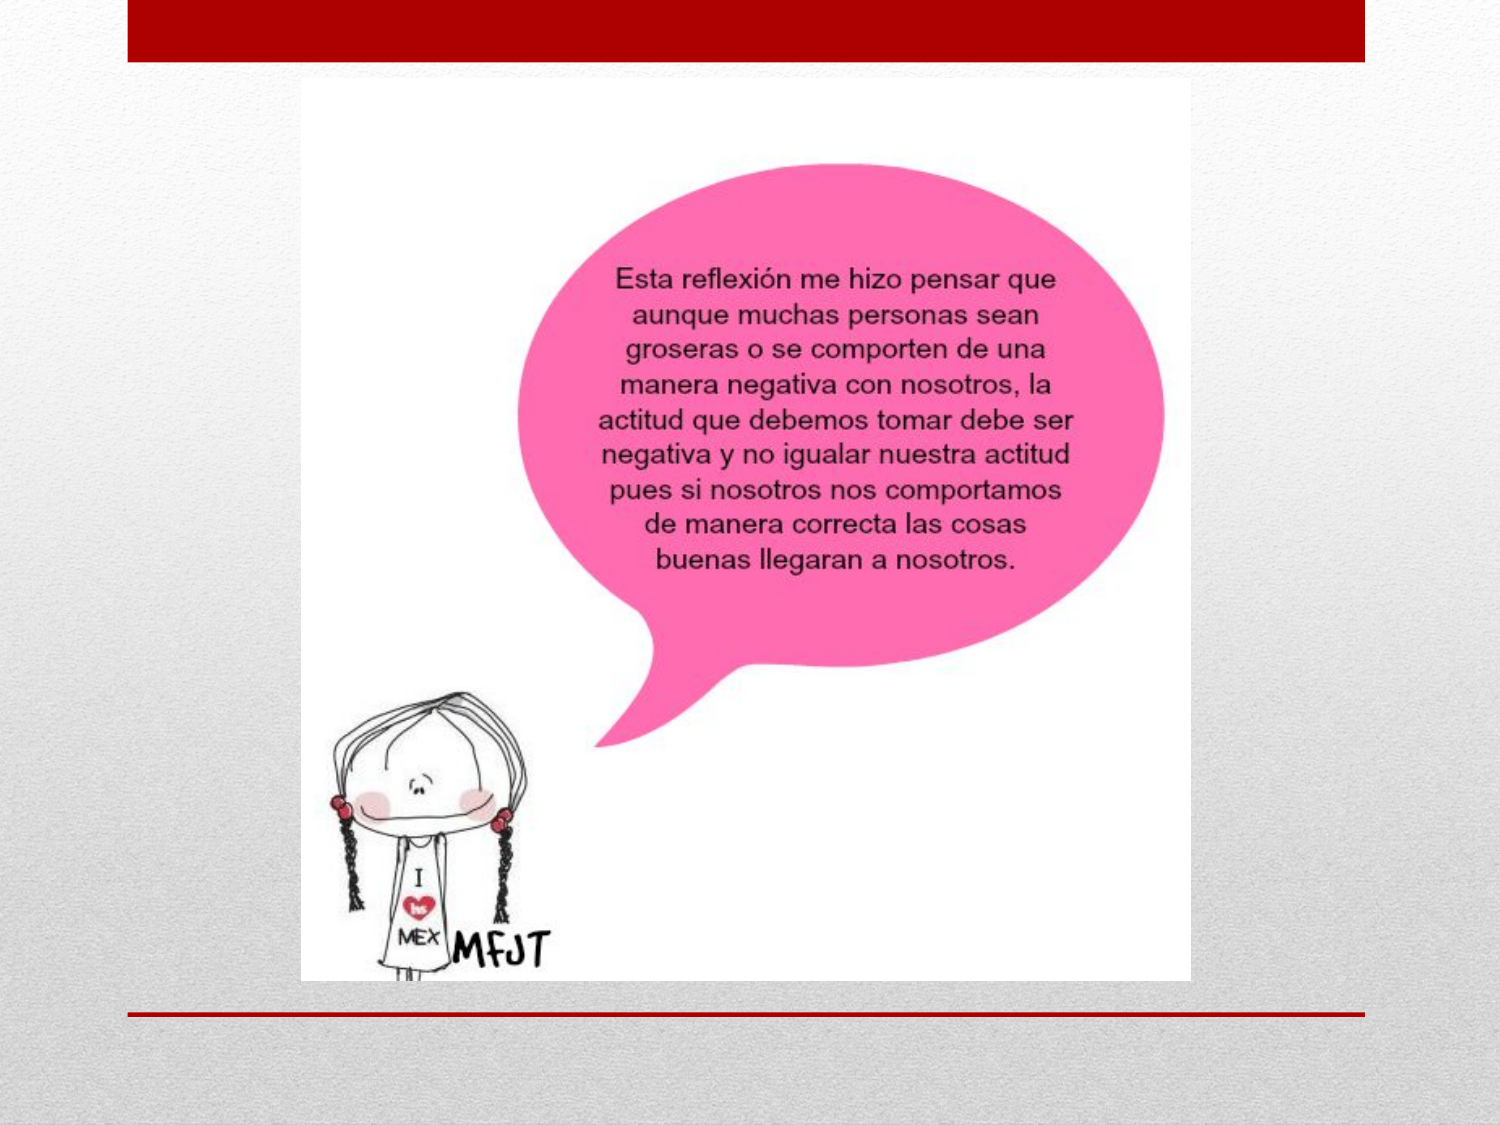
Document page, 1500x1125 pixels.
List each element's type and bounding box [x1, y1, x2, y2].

picture [300, 77, 1192, 982]
